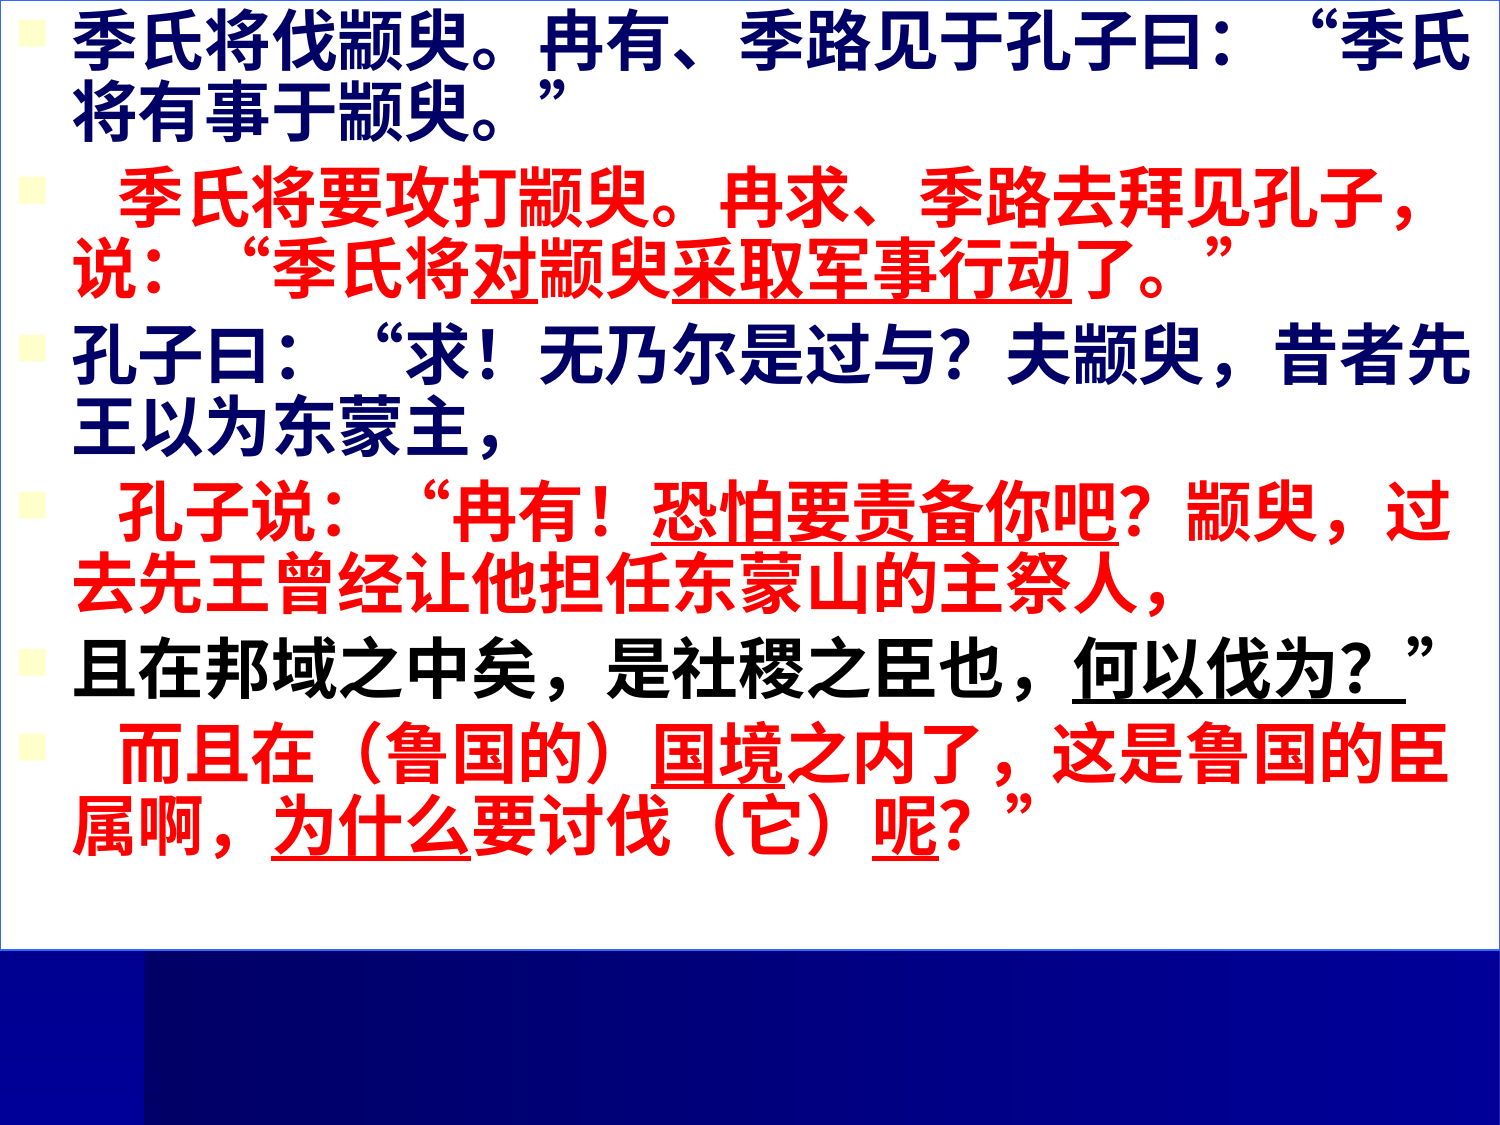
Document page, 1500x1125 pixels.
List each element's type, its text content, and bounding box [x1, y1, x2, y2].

list 季氏将伐颛臾。冉有、季路见于孔子曰：“季氏将有事于颛臾。” 季氏将要攻打颛臾。冉求、季路去拜见孔子，说：“季氏将对颛臾采取军事行动了。” 孔子曰：“求！无乃尔是过与？夫颛臾，昔者先王以为东蒙主， 孔子说：“冉有！恐怕要责备你吧？颛臾，过去先王曾经让他担任东蒙山的主祭人， 且在邦域之中矣，是社稷之臣也，何以伐为？” 而且在（鲁国的）国境之内了，这是鲁国的臣属啊，为什么要讨伐（它）呢？” [0, 0, 1500, 951]
